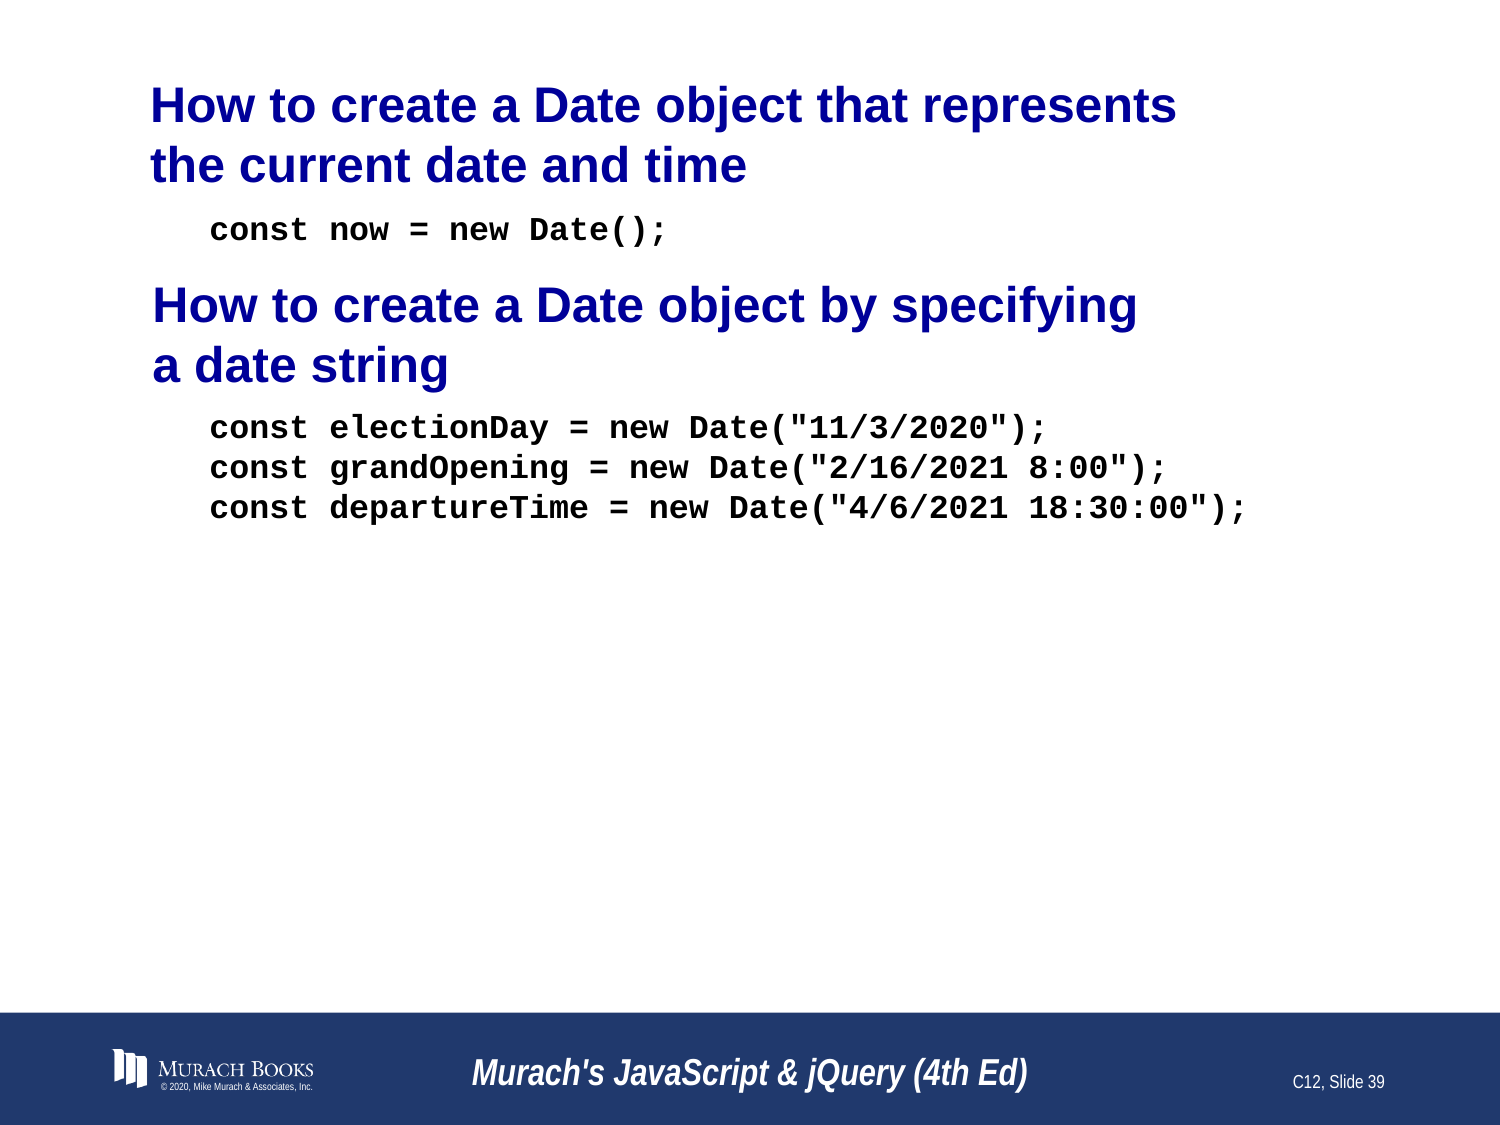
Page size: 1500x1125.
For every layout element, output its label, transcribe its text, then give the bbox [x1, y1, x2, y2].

slide_number C12, Slide 39 [1087, 1025, 1400, 1100]
list const now = new Date(); How to create a Date object by specifying a date string const electionDay = new Date("11/3/2020"); const grandOpening = new Date("2/16/2021 8:00"); const departureTime = new Date("4/6/2021 18:30:00"); [137, 200, 1350, 1000]
title How to create a Date object that represents the current date and time [150, 72, 1350, 194]
slide_number Murach's JavaScript & jQuery (4th Ed) [463, 1025, 1050, 1100]
footer © 2020, Mike Murach & Associates, Inc. [12, 1025, 463, 1100]
